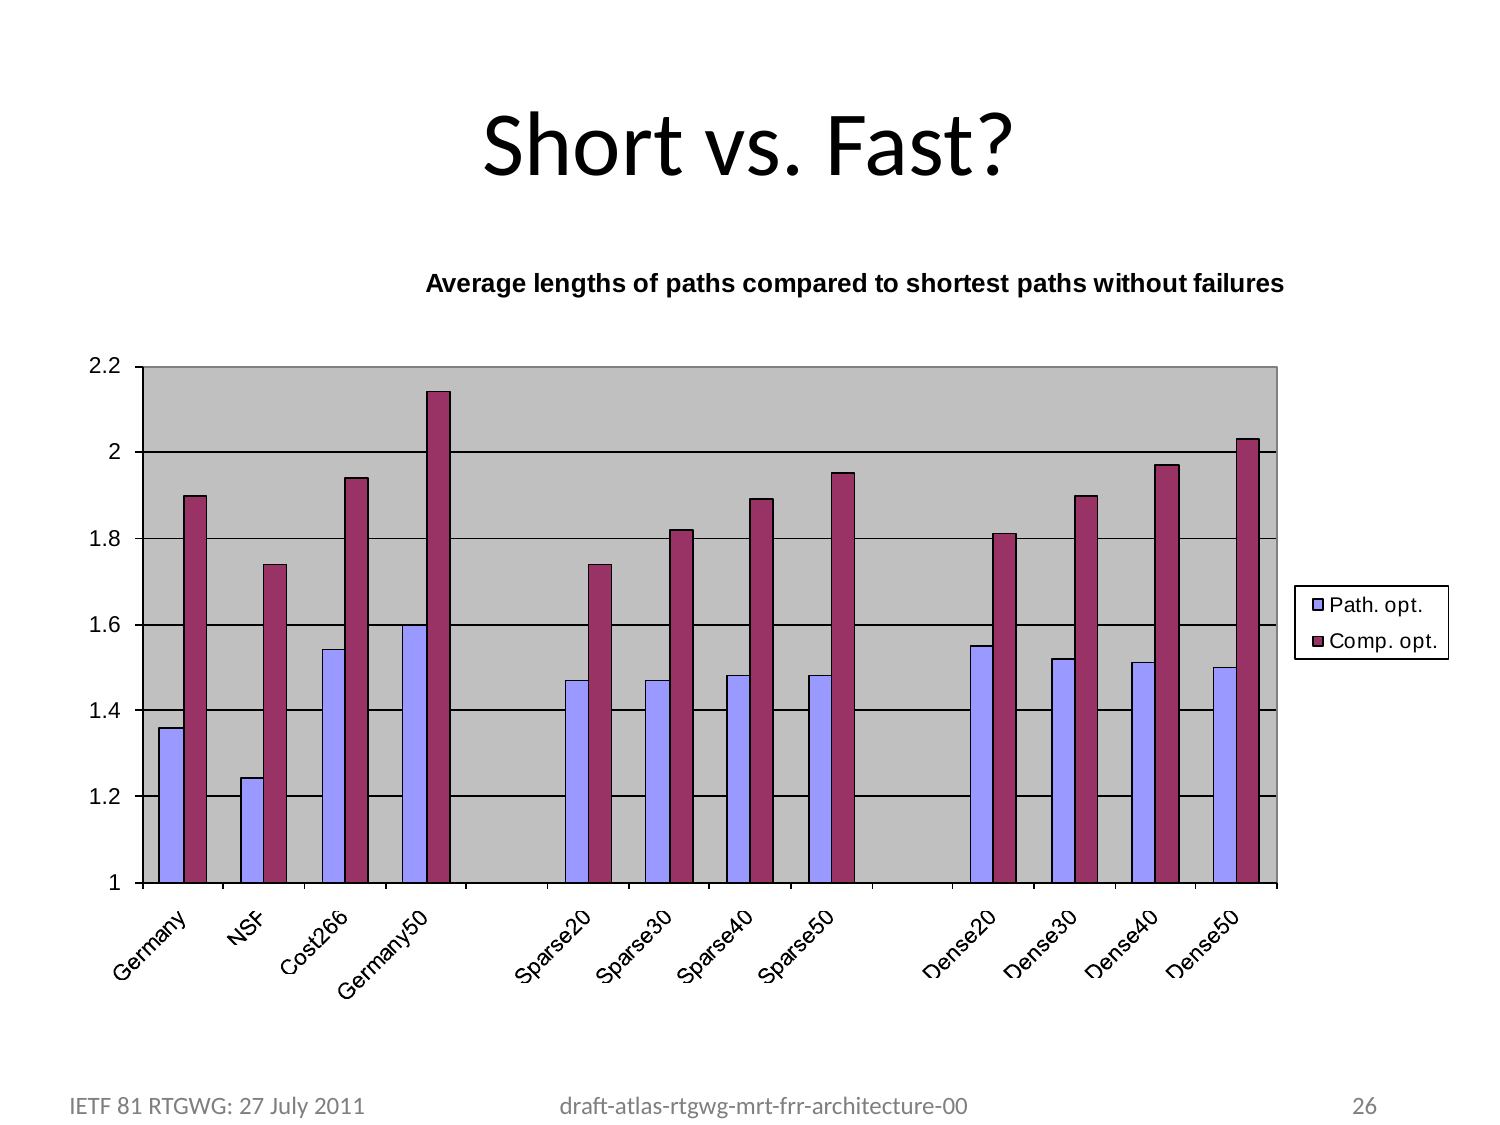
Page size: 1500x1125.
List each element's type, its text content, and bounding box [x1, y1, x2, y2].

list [58, 241, 1463, 1036]
title Short vs. Fast? [75, 45, 1425, 233]
